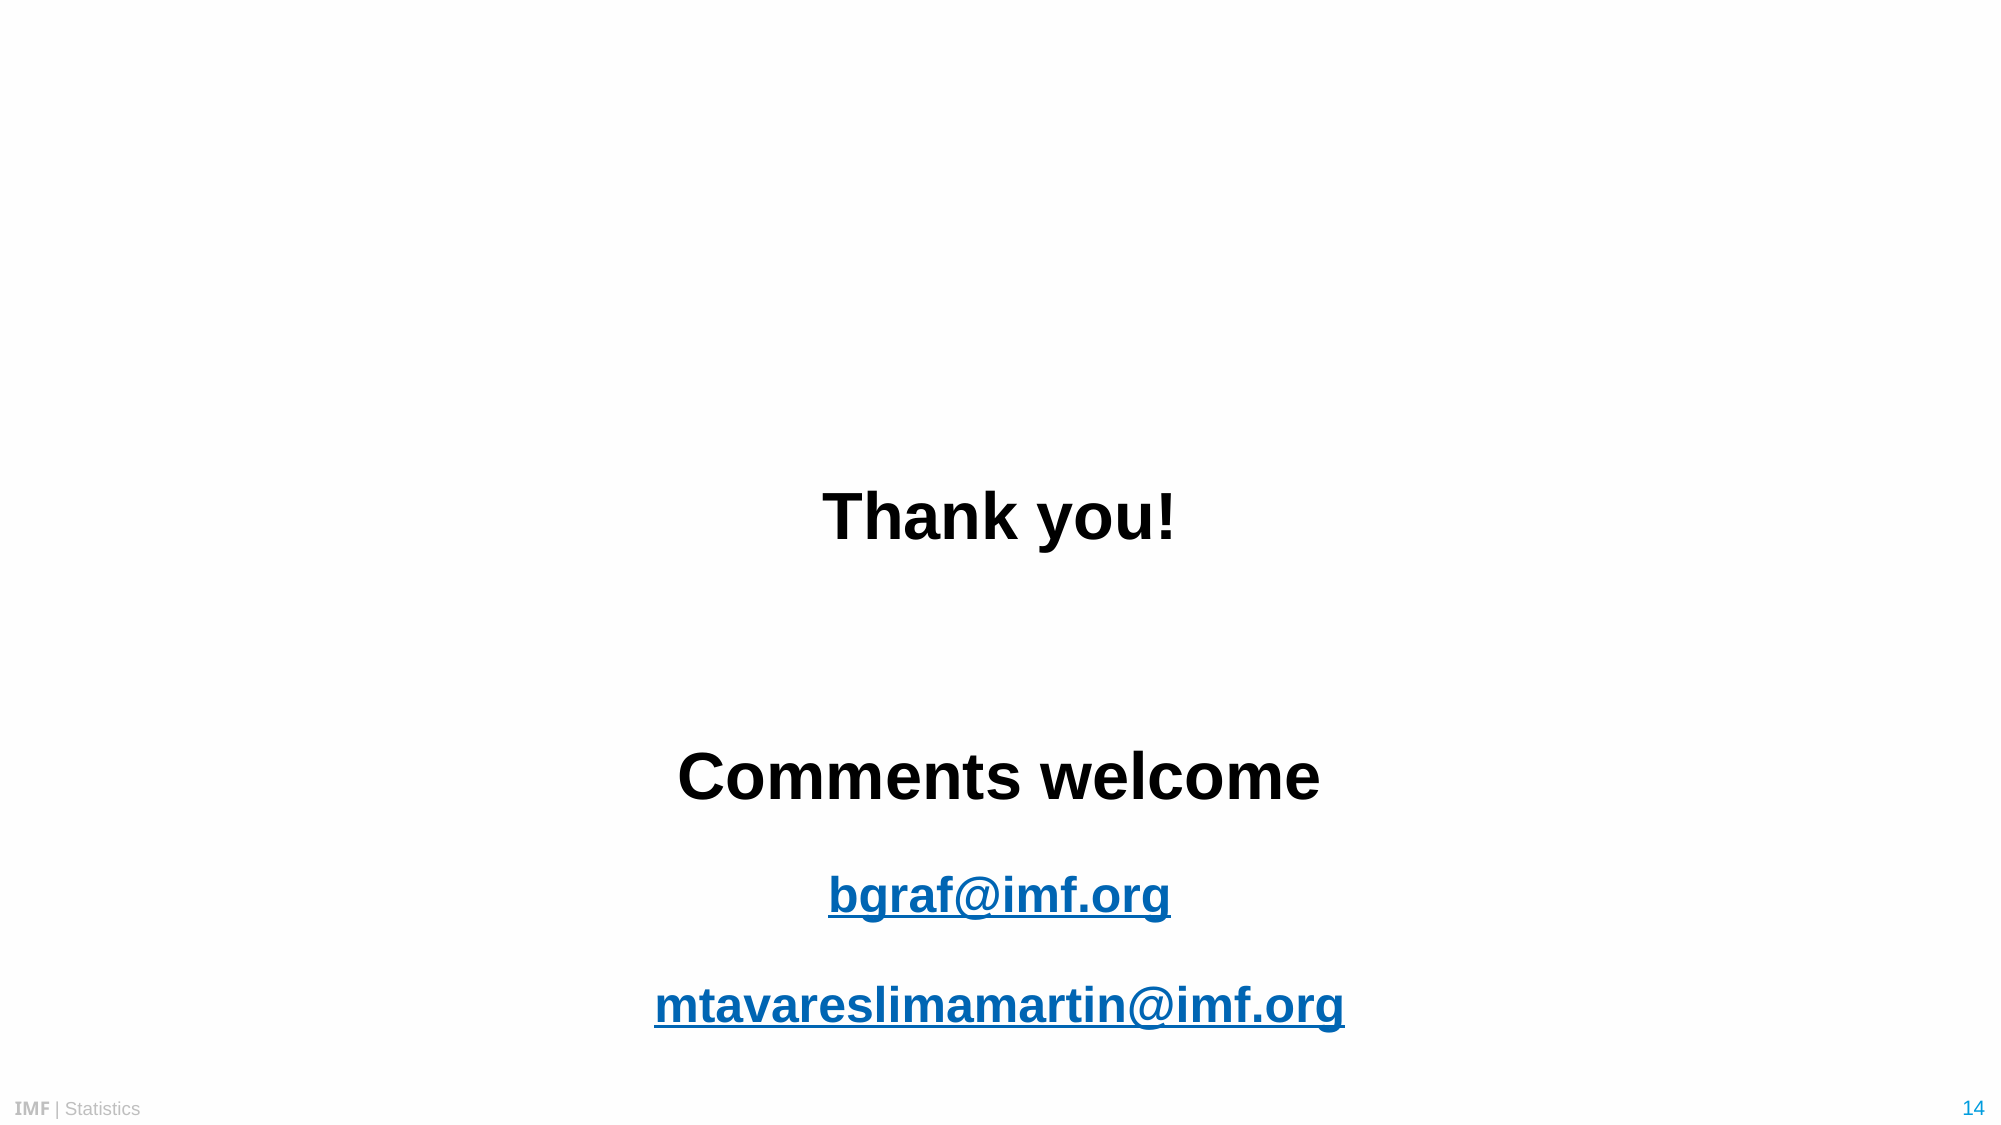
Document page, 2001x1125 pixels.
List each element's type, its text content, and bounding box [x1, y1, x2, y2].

list Thank you! Comments welcome bgraf@imf.org mtavareslimamartin@imf.org [249, 450, 1750, 1088]
